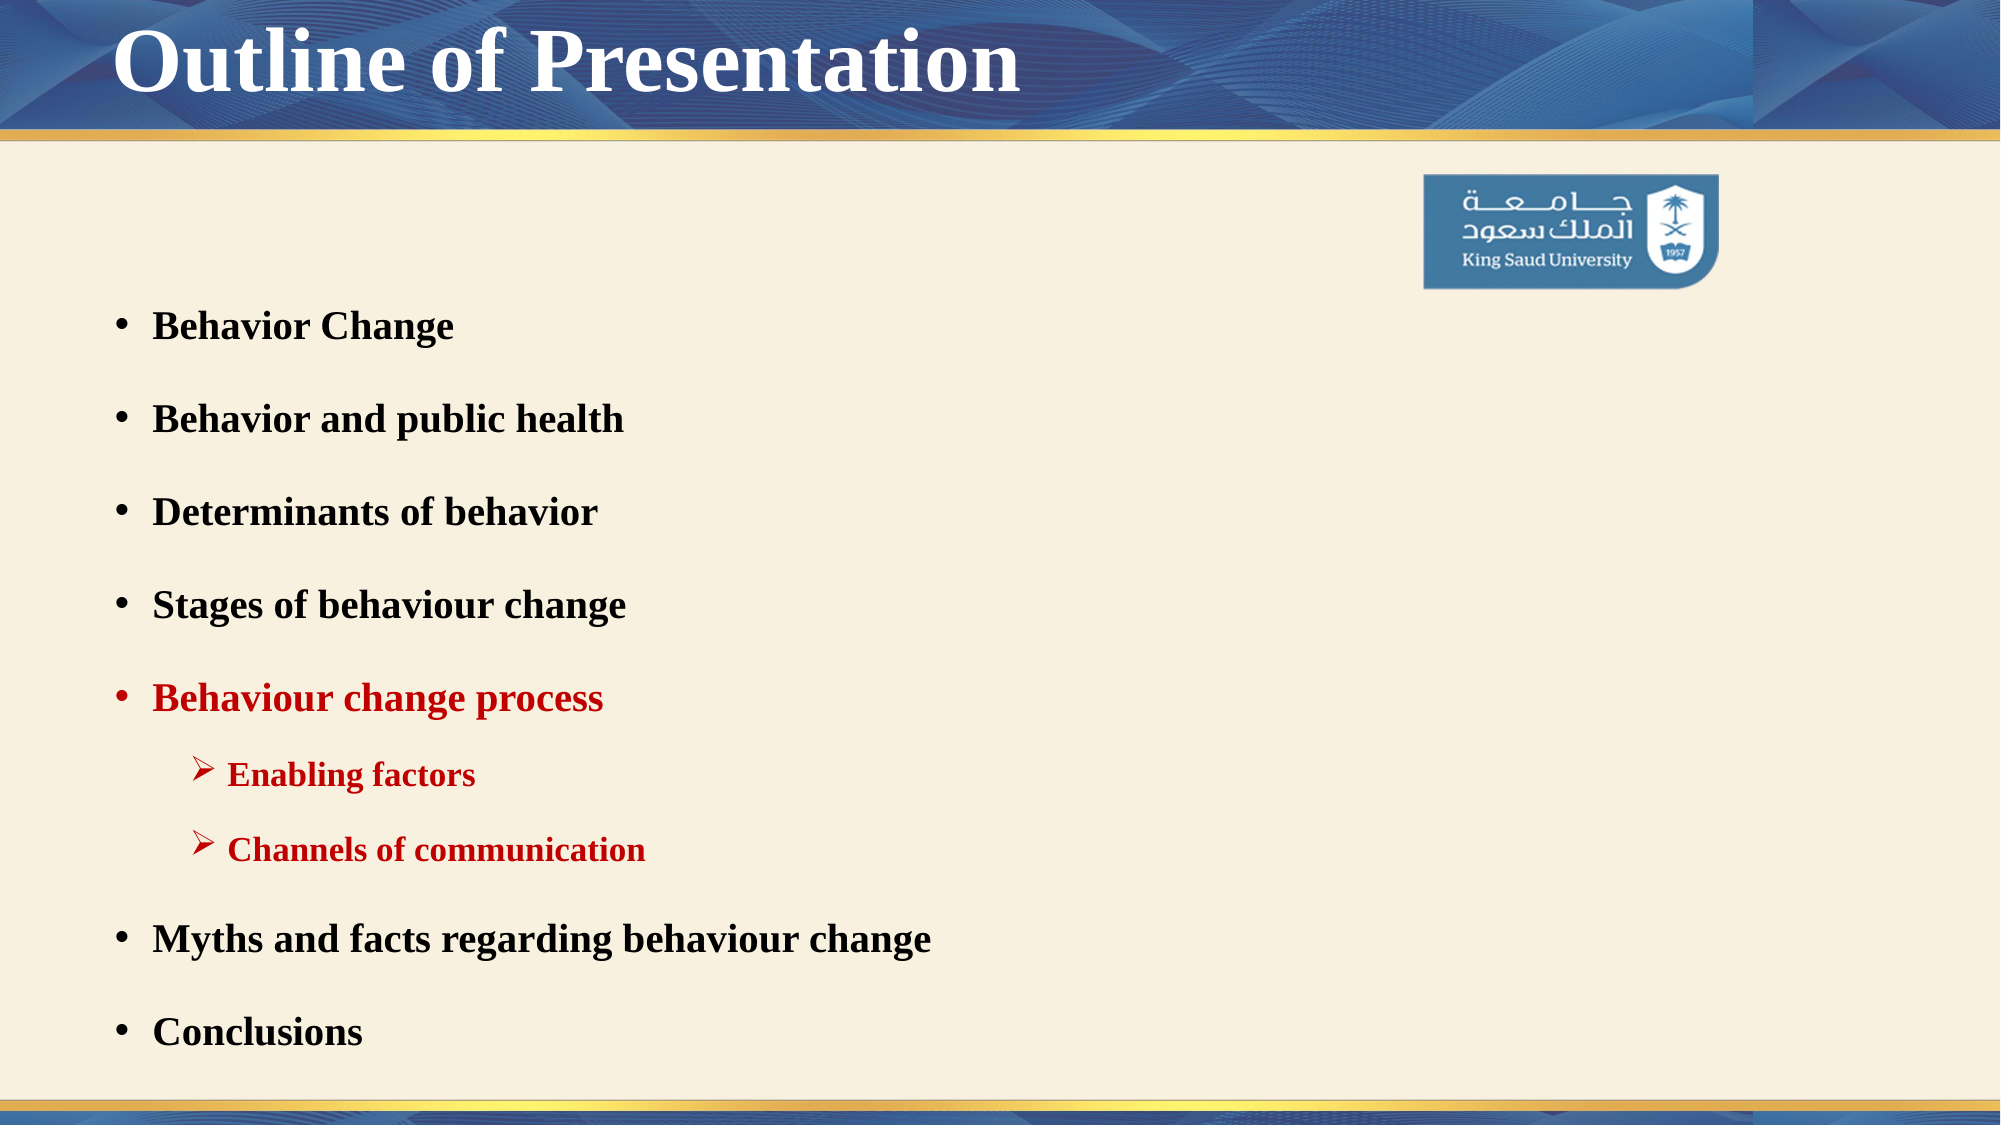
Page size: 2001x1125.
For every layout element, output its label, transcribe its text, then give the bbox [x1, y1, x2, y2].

list Behavior Change Behavior and public health Determinants of behavior Stages of behaviour change Behaviour change process Enabling factors Channels of communication Myths and facts regarding behaviour change Conclusions [99, 262, 1900, 1063]
picture [0, 0, 2001, 1125]
title Outline of Presentation [96, 0, 1822, 123]
